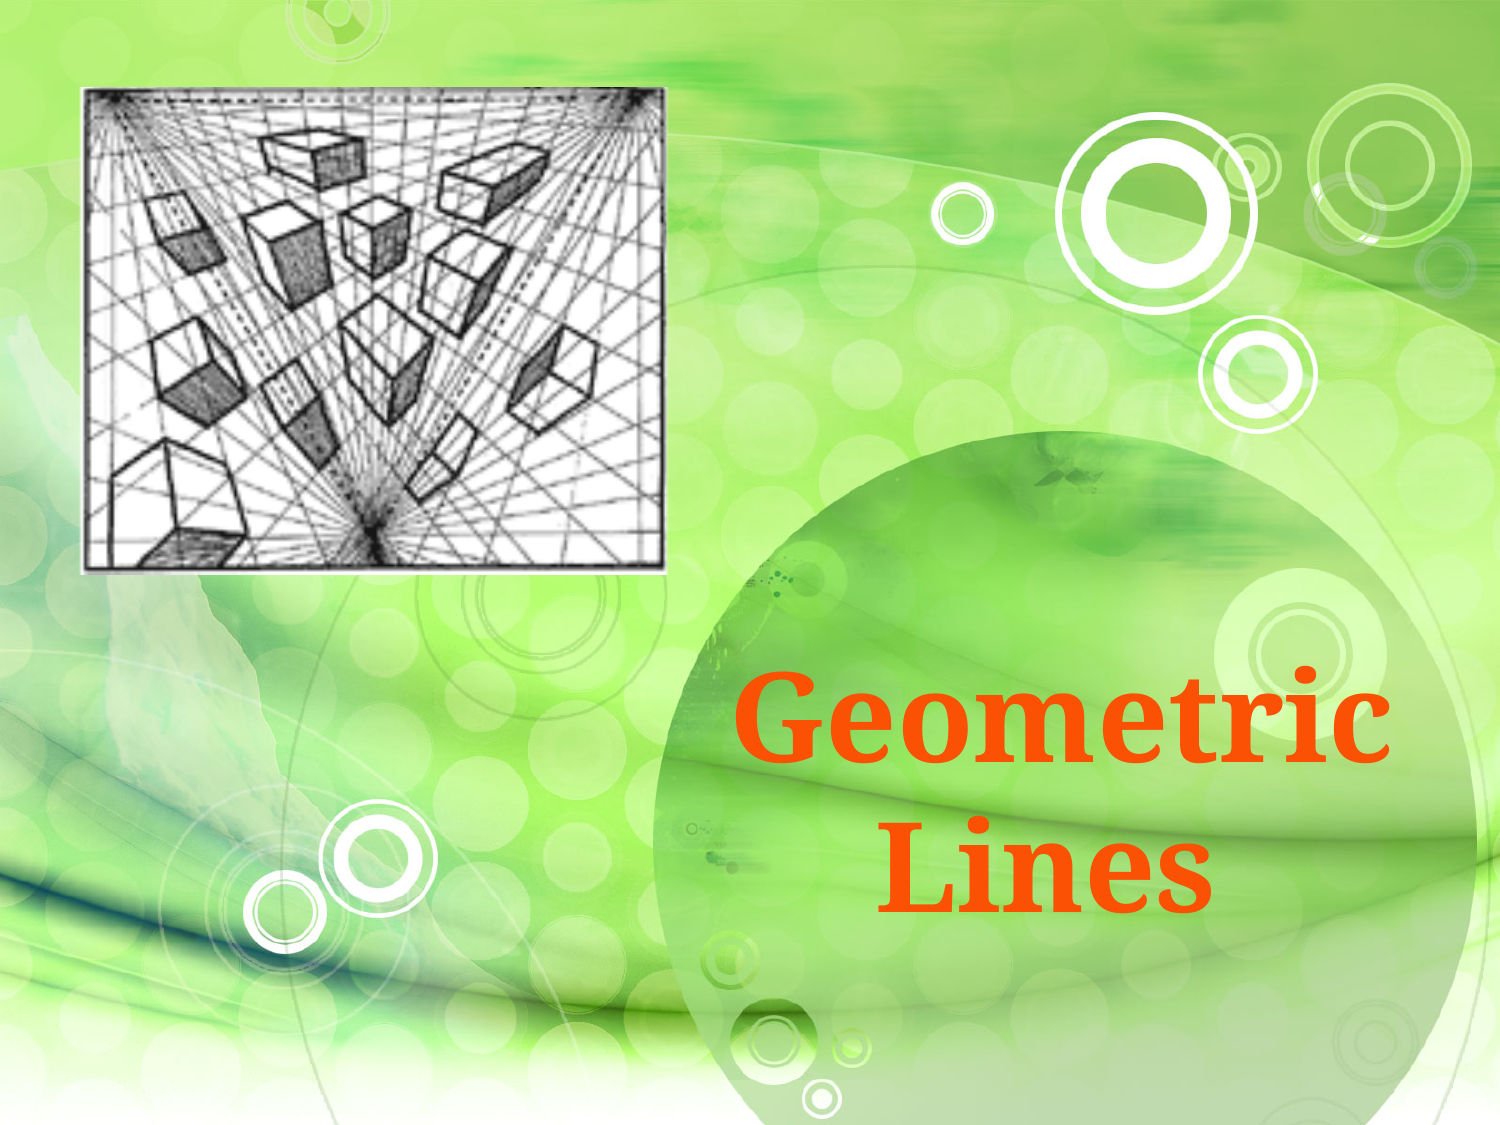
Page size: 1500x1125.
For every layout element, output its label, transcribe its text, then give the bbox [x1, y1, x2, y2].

picture [0, 0, 1500, 1125]
title Geometric Lines [699, 599, 1426, 976]
